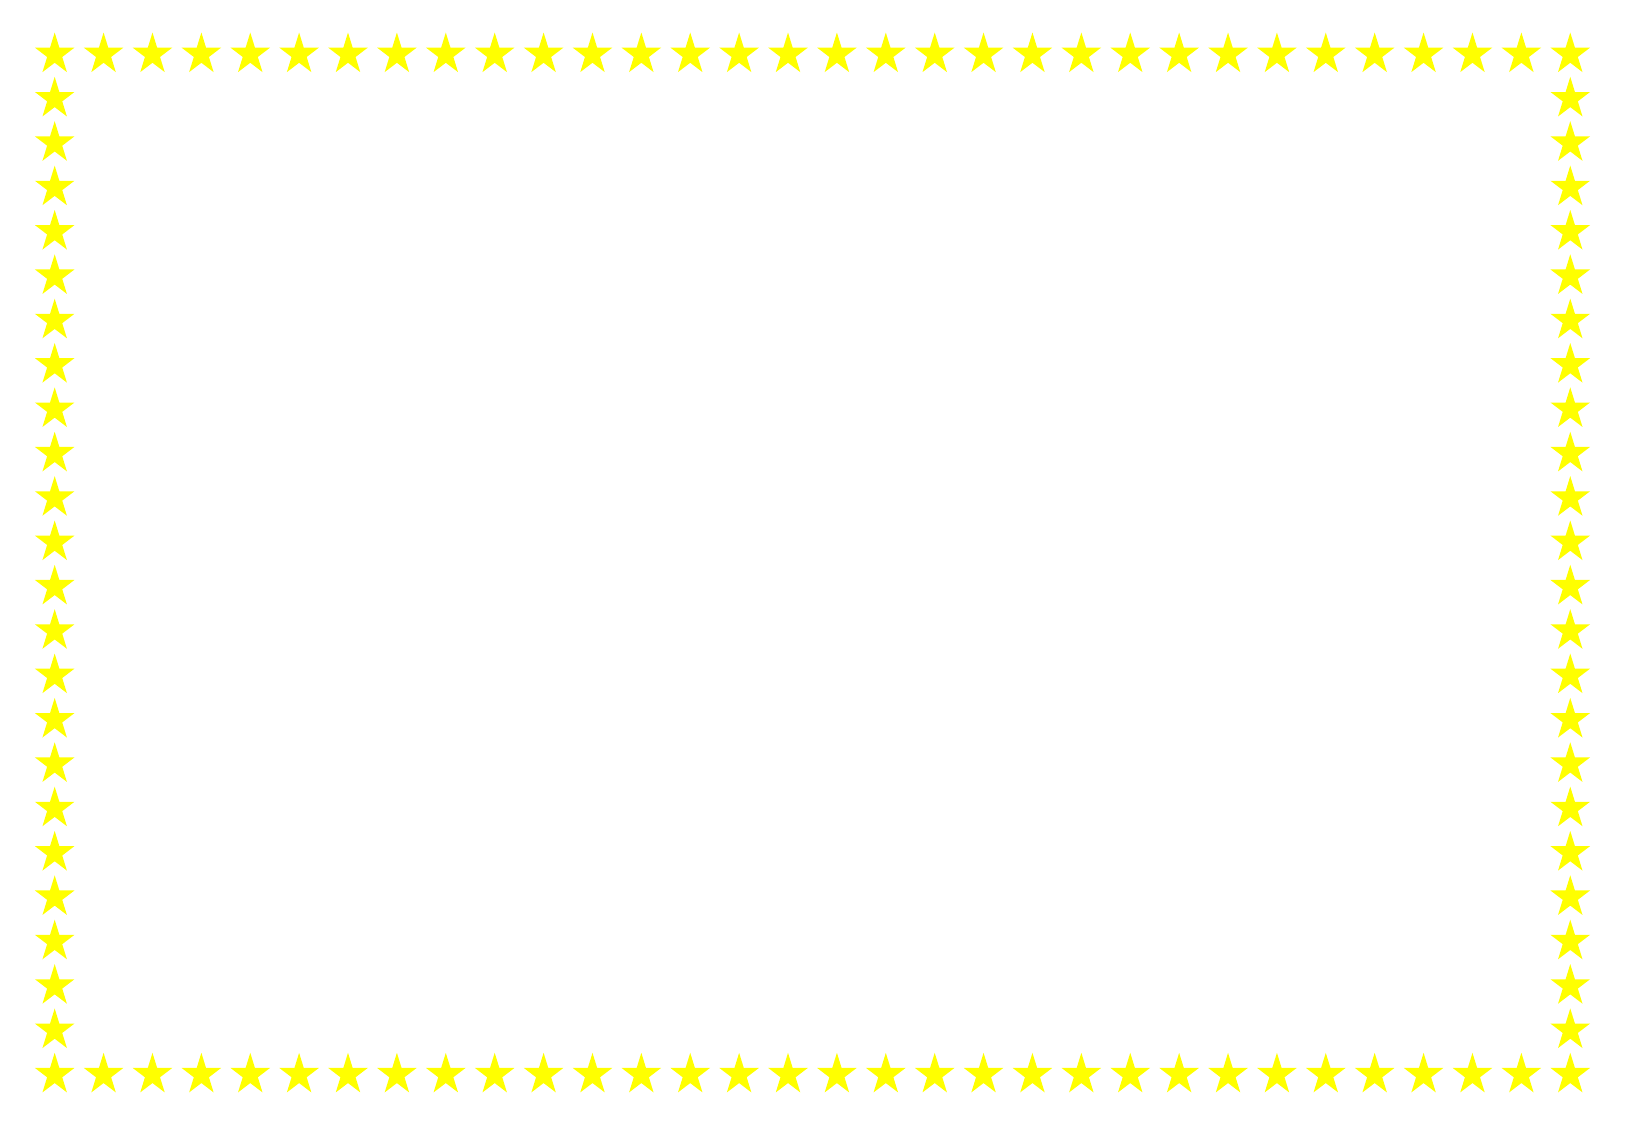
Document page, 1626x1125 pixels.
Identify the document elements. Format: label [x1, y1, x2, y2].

text_box [34, 32, 1591, 1093]
